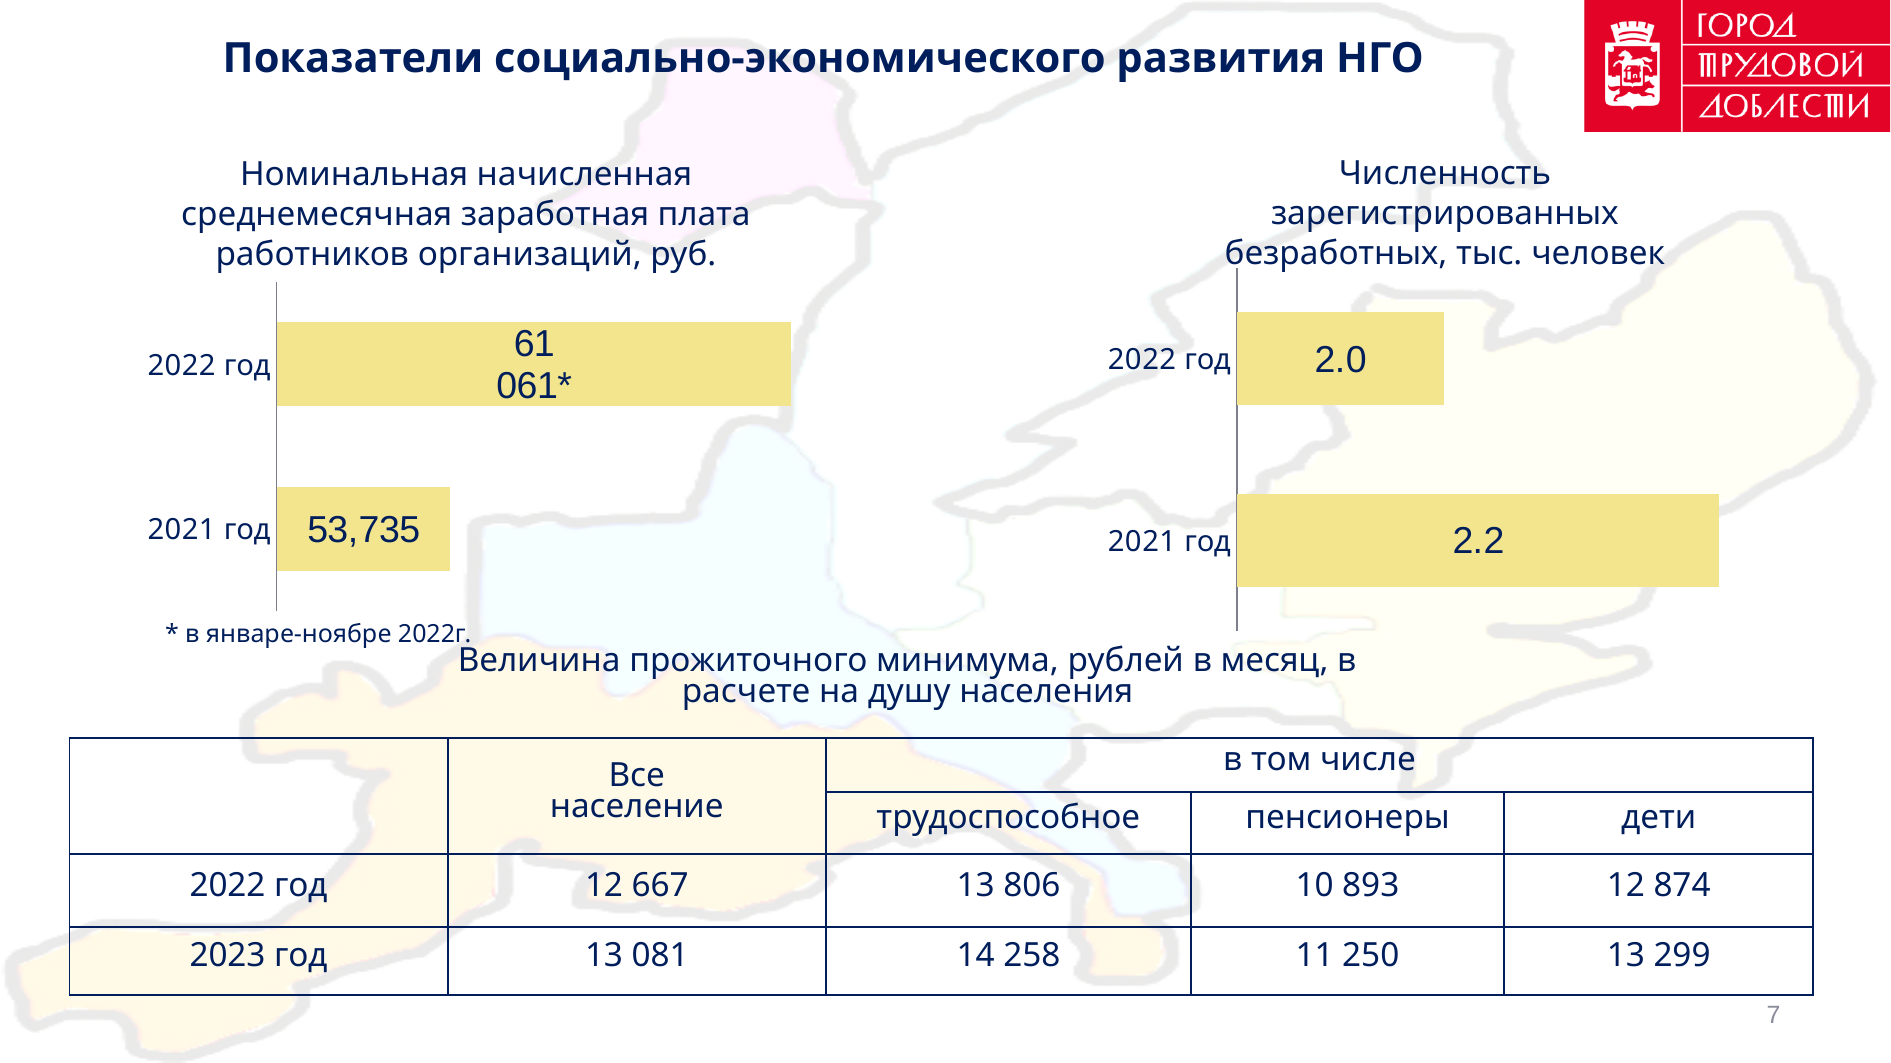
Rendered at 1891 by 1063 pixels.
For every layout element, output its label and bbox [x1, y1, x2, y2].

chart [132, 274, 850, 619]
chart [1093, 260, 1803, 640]
picture [0, 0, 1891, 1063]
